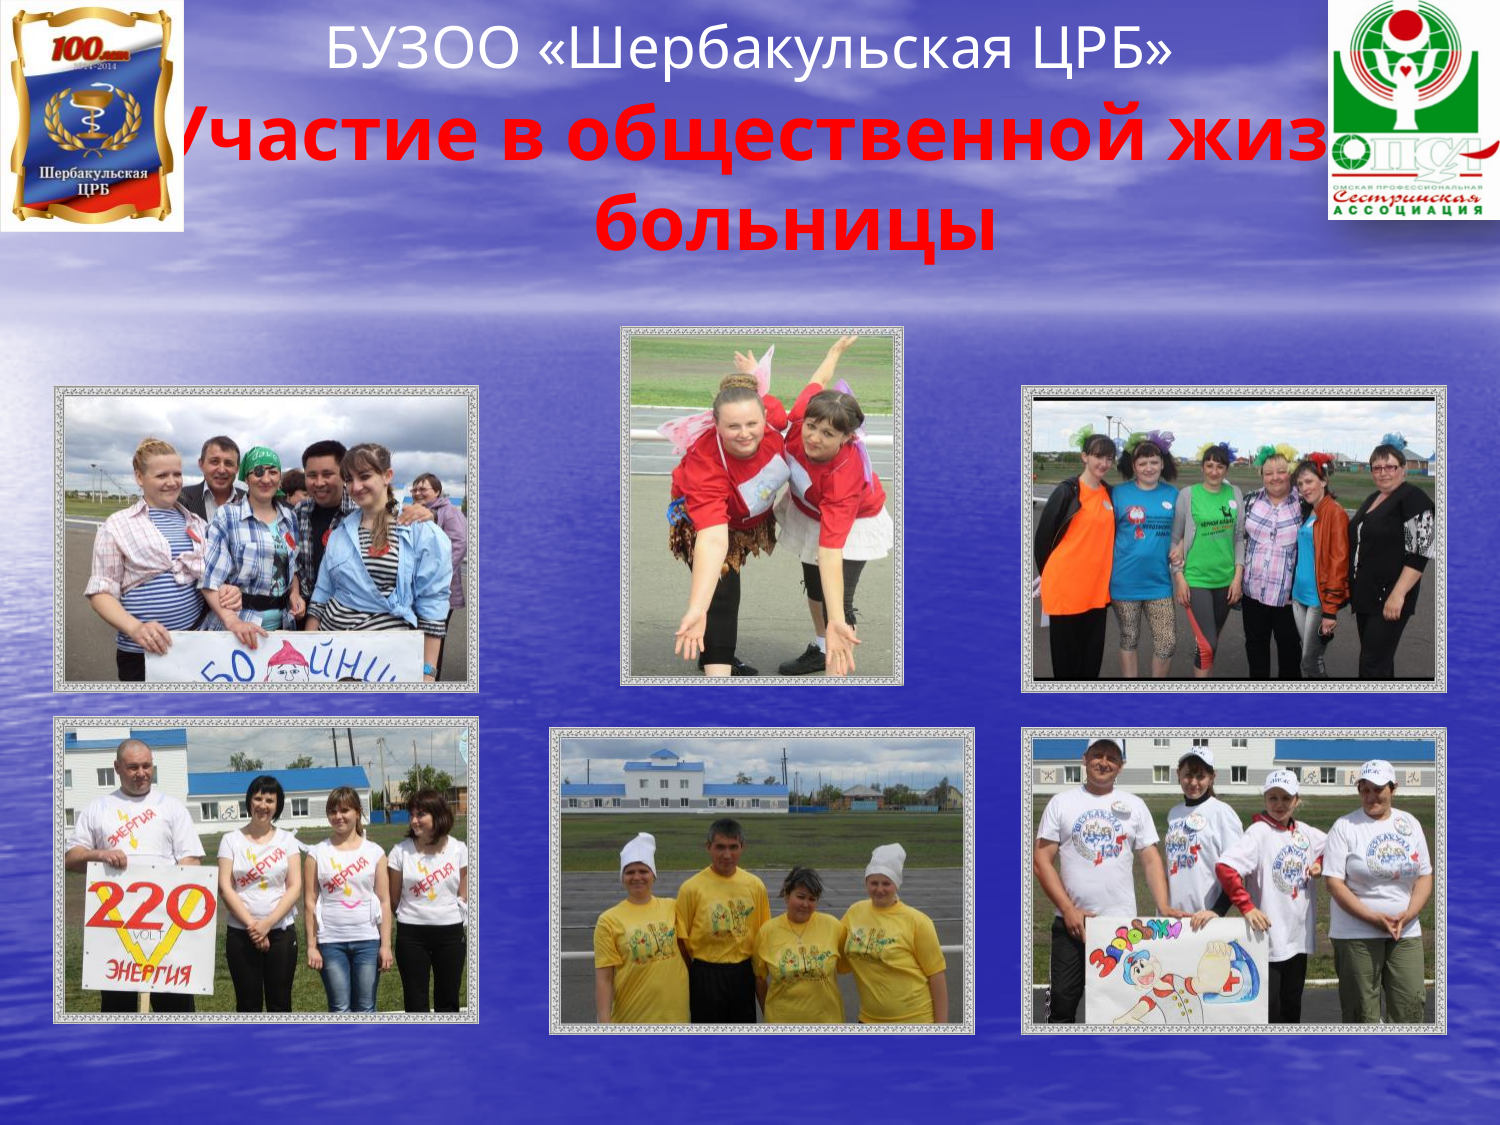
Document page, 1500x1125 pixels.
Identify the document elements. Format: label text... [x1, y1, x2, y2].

picture [1021, 385, 1448, 693]
picture [0, 0, 184, 232]
picture [52, 385, 479, 693]
picture [548, 727, 975, 1036]
picture [52, 715, 479, 1024]
title БУЗОО «Шербакульская ЦРБ» [184, 0, 1322, 78]
picture [619, 326, 904, 686]
picture [1021, 727, 1448, 1036]
picture [1328, 0, 1500, 221]
text_box Участие в общественной жизни больницы [112, 78, 1500, 273]
